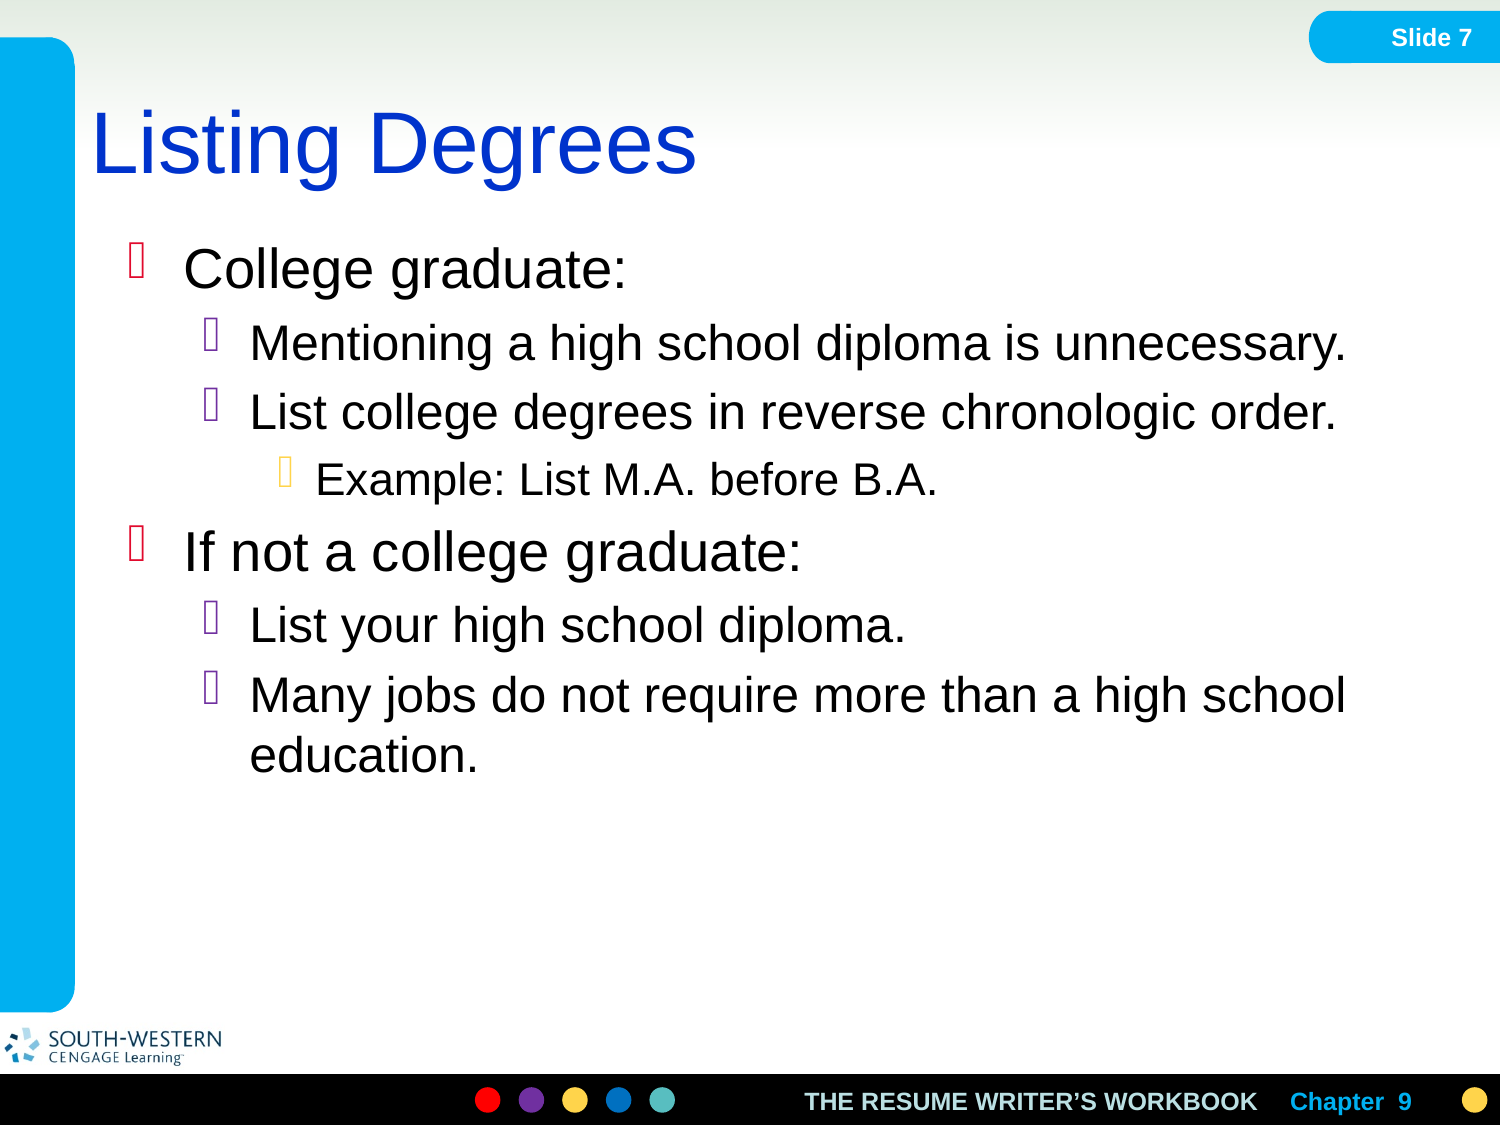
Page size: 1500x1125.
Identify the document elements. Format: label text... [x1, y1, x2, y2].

footer Chapter 9 [1274, 1075, 1476, 1125]
slide_number Slide 7 [1312, 13, 1488, 93]
picture [0, 1022, 225, 1073]
list College graduate: Mentioning a high school diploma is unnecessary. List college degrees in reverse chronologic order. Example: List M.A. before B.A. If not a college graduate: List your high school diploma. Many jobs do not require more than a high school education. [112, 224, 1463, 968]
title Listing Degrees [74, 44, 1426, 233]
